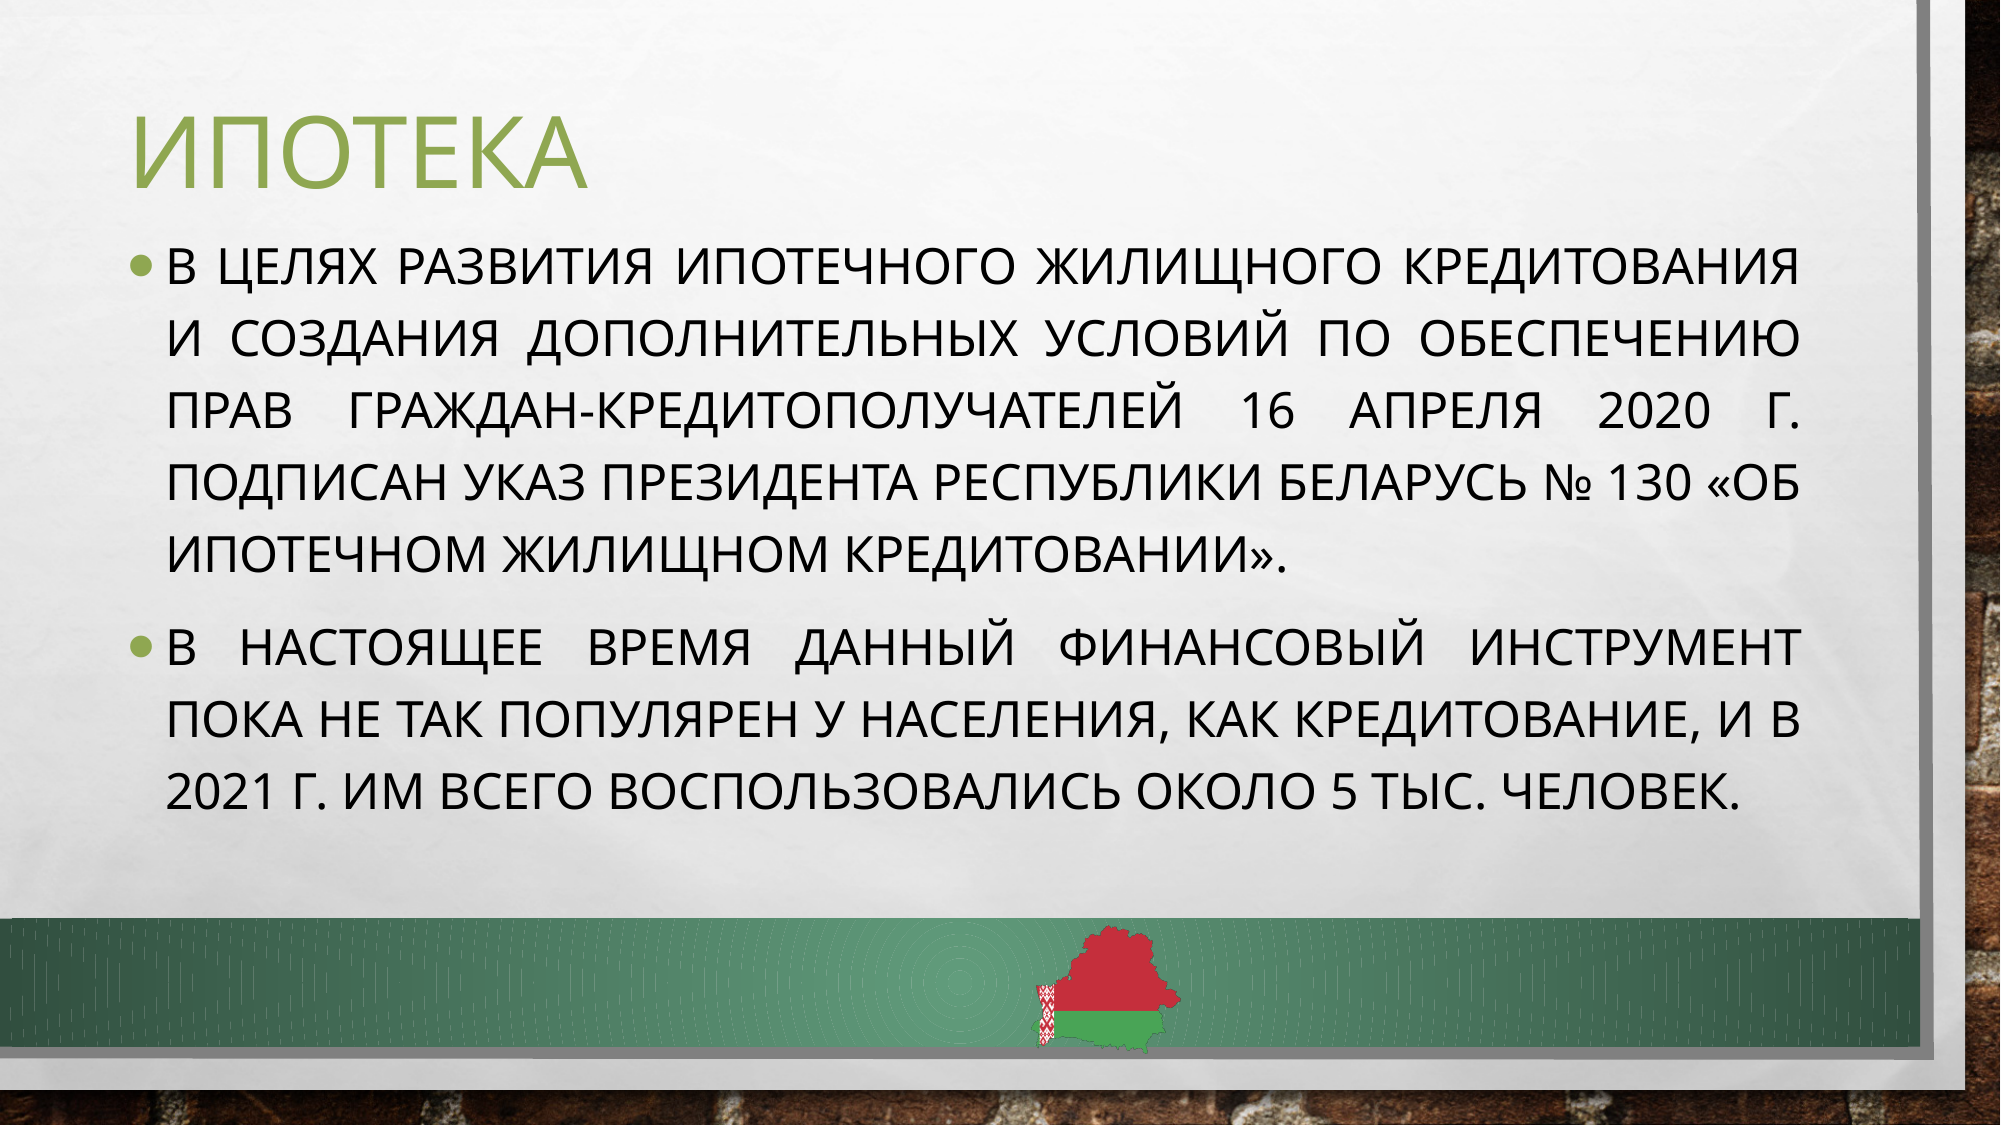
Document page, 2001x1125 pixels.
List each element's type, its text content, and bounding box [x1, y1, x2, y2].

picture [0, 0, 2000, 1125]
list В целях развития ипотечного жилищного кредитования и создания дополнительных условий по обеспечению прав граждан-кредитополучателей 16 апреля 2020 г. подписан Указ Президента Республики Беларусь № 130 «Об ипотечном жилищном кредитовании». В настоящее время данный финансовый инструмент пока не так популярен у населения, как кредитование, и в 2021 г. им всего воспользовались около 5 тыс. человек. [112, 296, 1818, 840]
title ИПОТЕКА [112, 61, 1818, 251]
picture [1031, 924, 1181, 1055]
